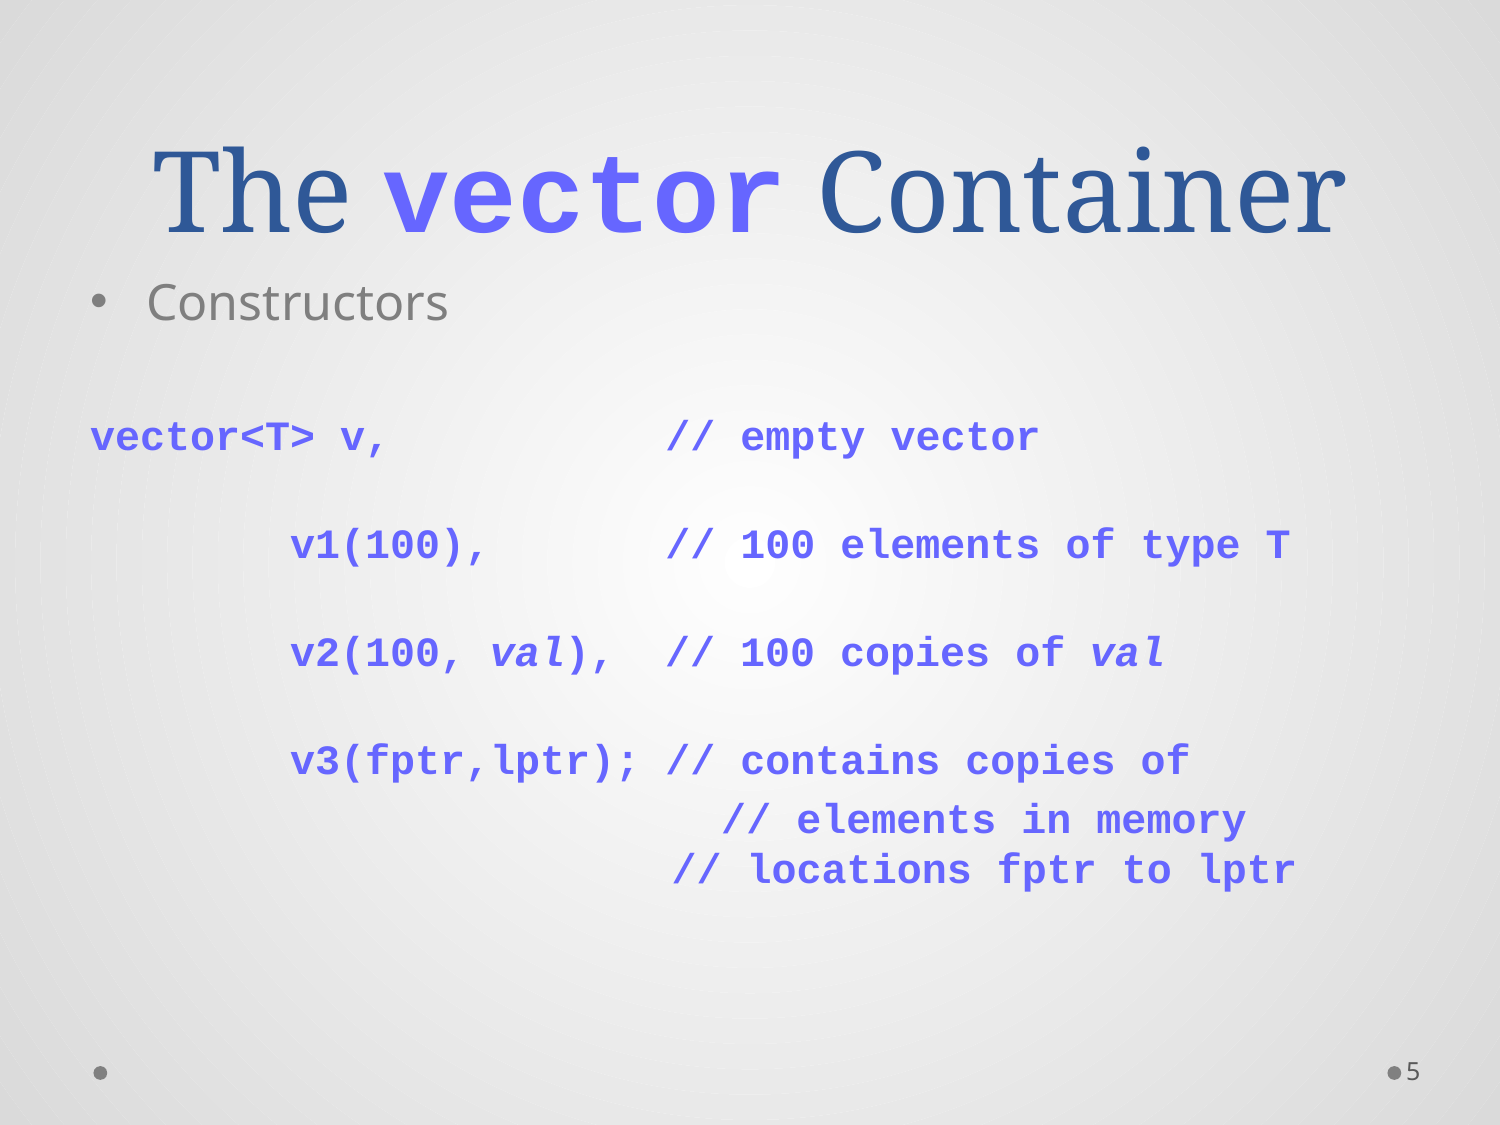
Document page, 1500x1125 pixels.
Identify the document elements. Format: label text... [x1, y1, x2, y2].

slide_number 5 [1401, 1042, 1494, 1103]
title The vector Container [75, 0, 1425, 262]
list Constructors vector<T> v, // empty vector v1(100), // 100 elements of type T v2(100, val), // 100 copies of val v3(fptr,lptr); // contains copies of // elements in memory // locations fptr to lptr [75, 262, 1425, 1005]
